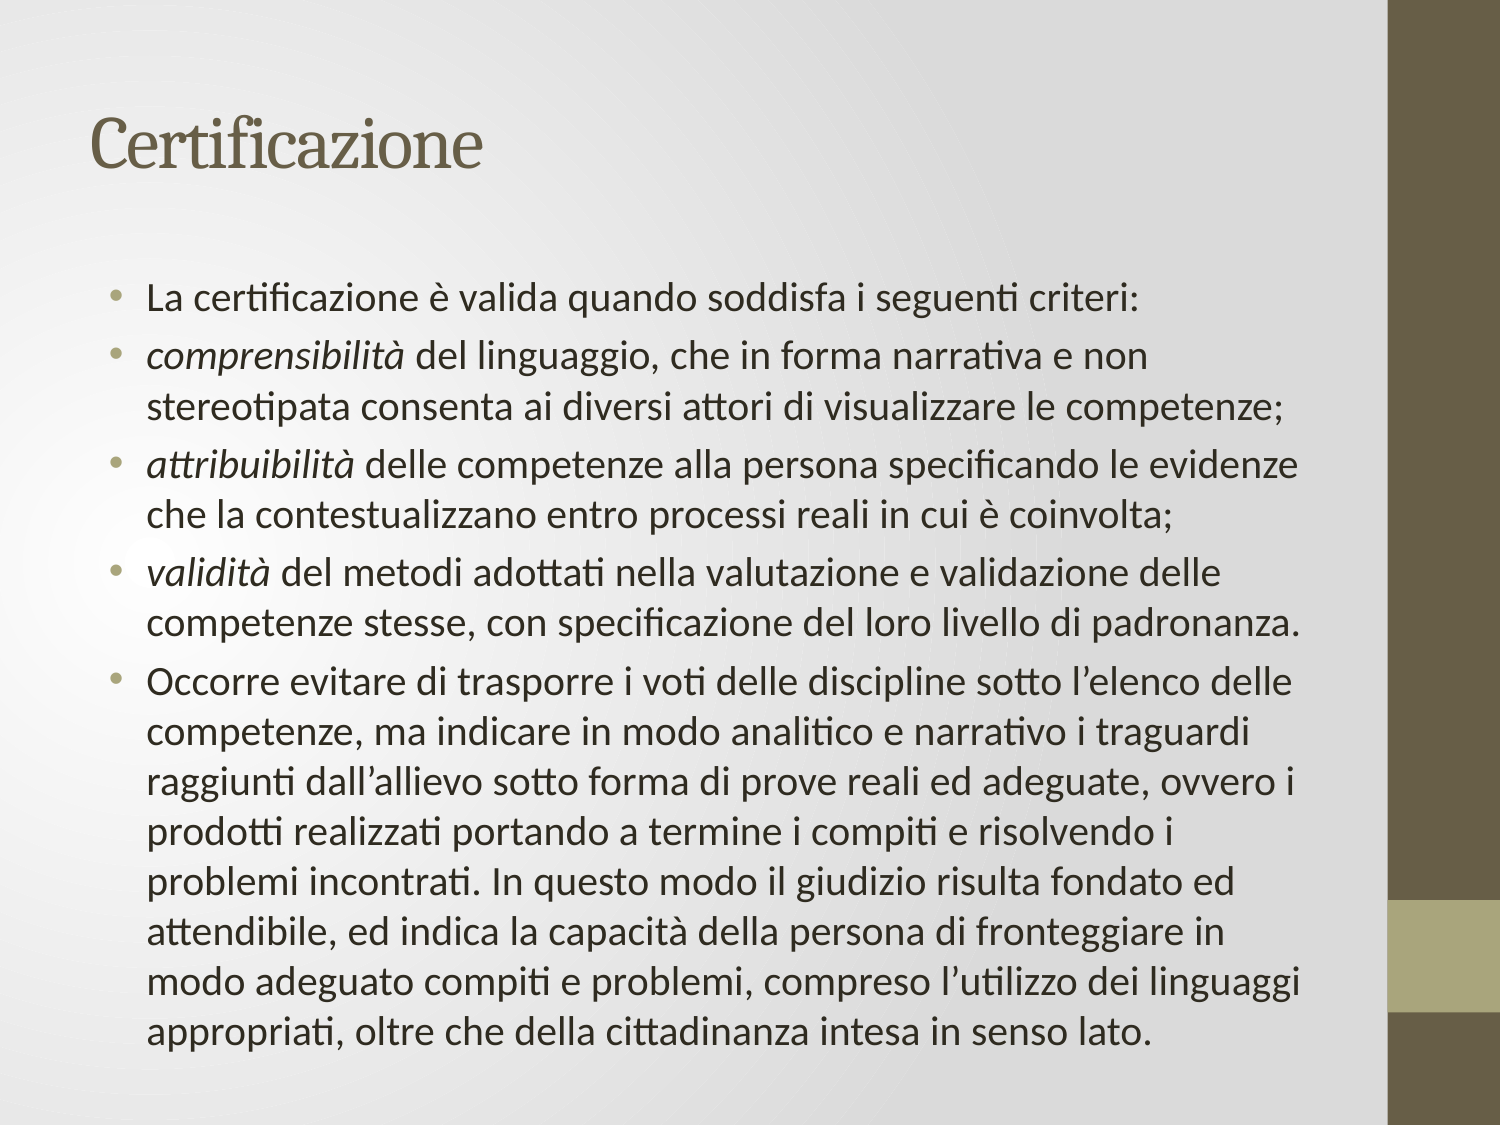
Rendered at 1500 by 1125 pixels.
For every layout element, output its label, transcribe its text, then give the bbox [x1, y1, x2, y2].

list La certificazione è valida quando soddisfa i seguenti criteri: comprensibilità del linguaggio, che in forma narrativa e non stereotipata consenta ai diversi attori di visualizzare le competenze; attribuibilità delle competenze alla persona specificando le evidenze che la contestualizzano entro processi reali in cui è coinvolta; validità del metodi adottati nella valutazione e validazione delle competenze stesse, con specificazione del loro livello di padronanza. Occorre evitare di trasporre i voti delle discipline sotto l’elenco delle competenze, ma indicare in modo analitico e narrativo i traguardi raggiunti dall’allievo sotto forma di prove reali ed adeguate, ovvero i prodotti realizzati portando a termine i compiti e risolvendo i problemi incontrati. In questo modo il giudizio risulta fondato ed attendibile, ed indica la capacità della persona di fronteggiare in modo adeguato compiti e problemi, compreso l’utilizzo dei linguaggi appropriati, oltre che della cittadinanza intesa in senso lato. [75, 262, 1325, 1050]
title Certificazione [75, 45, 1325, 233]
